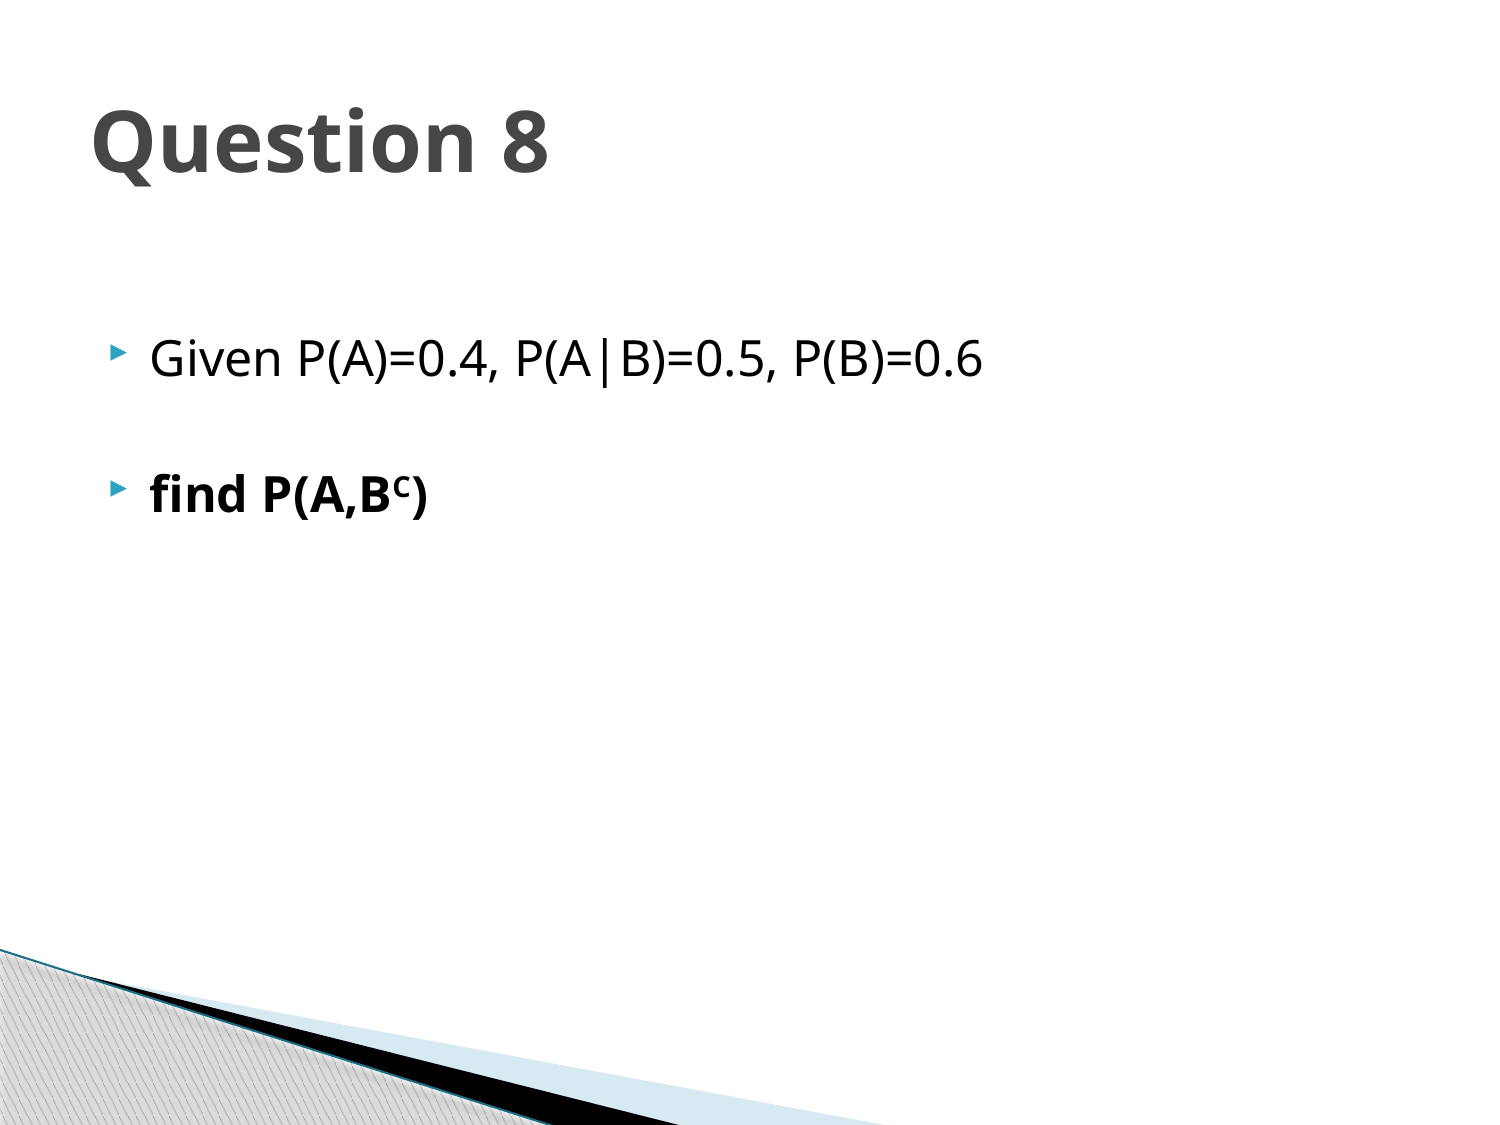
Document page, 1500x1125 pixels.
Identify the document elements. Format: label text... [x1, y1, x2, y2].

title Question 8 [75, 45, 1425, 233]
list Given P(A)=0.4, P(A|B)=0.5, P(B)=0.6 find P(A,BC) [75, 243, 1425, 986]
